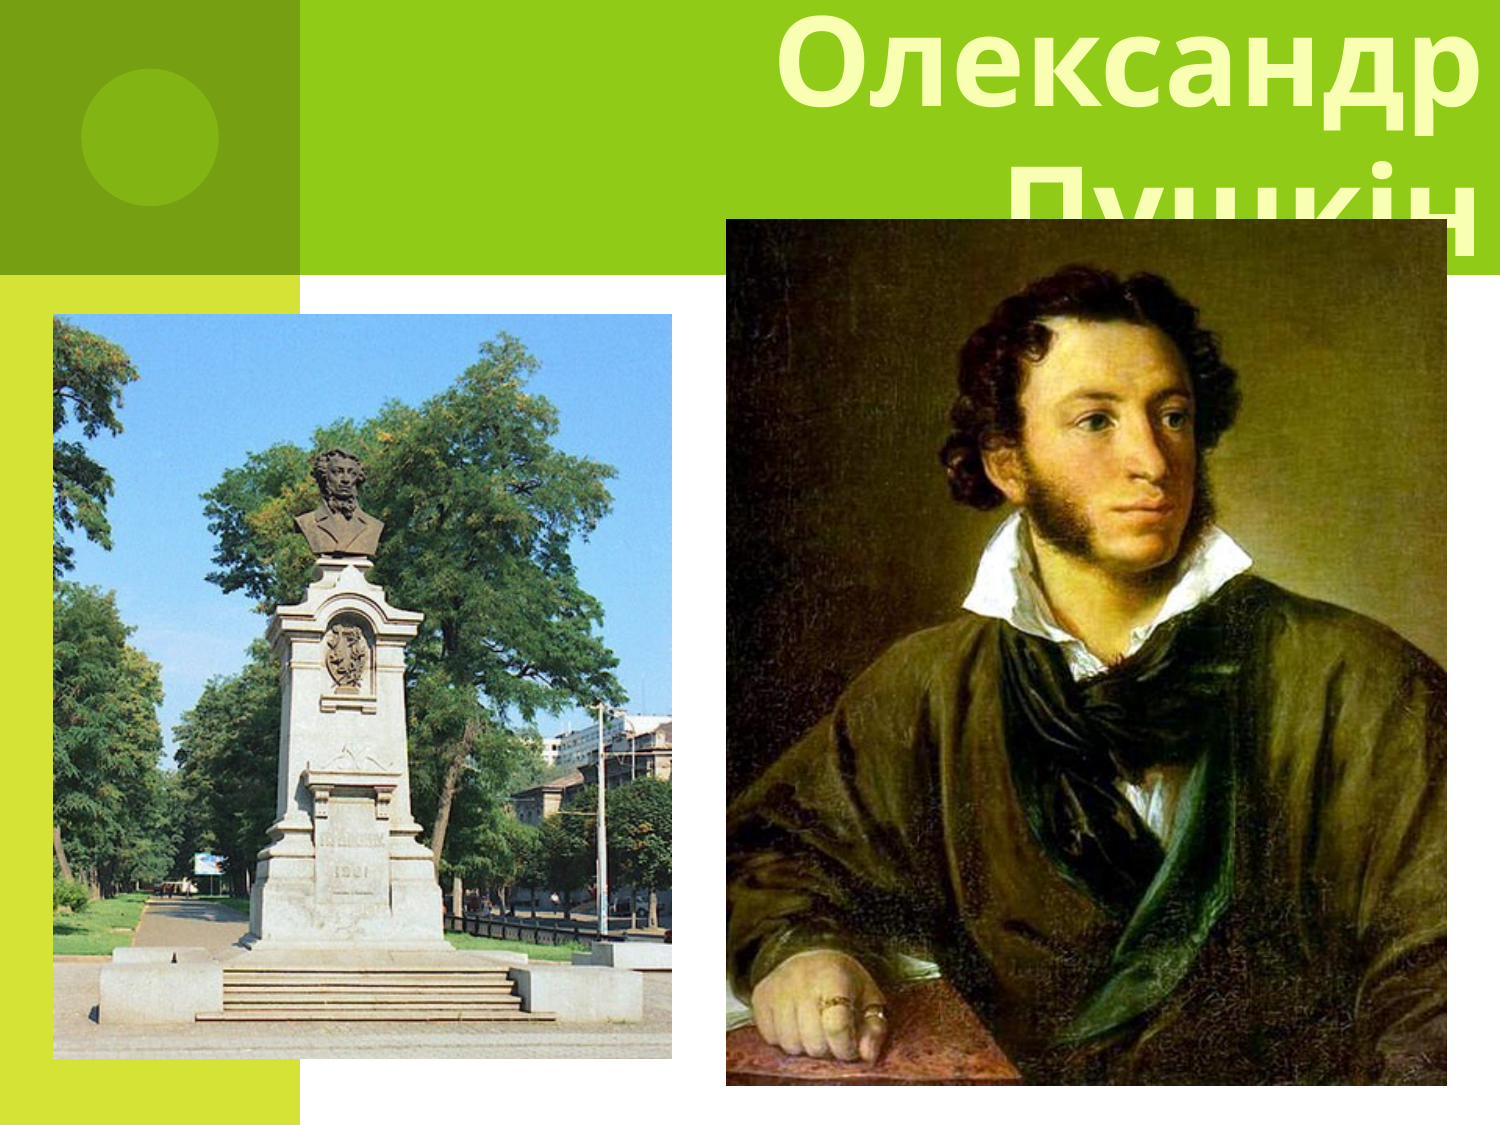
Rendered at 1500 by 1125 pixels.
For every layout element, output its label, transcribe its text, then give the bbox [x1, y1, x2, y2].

title Олександр Пушкін [242, 37, 1500, 225]
picture [726, 219, 1447, 1086]
picture [52, 314, 673, 1059]
